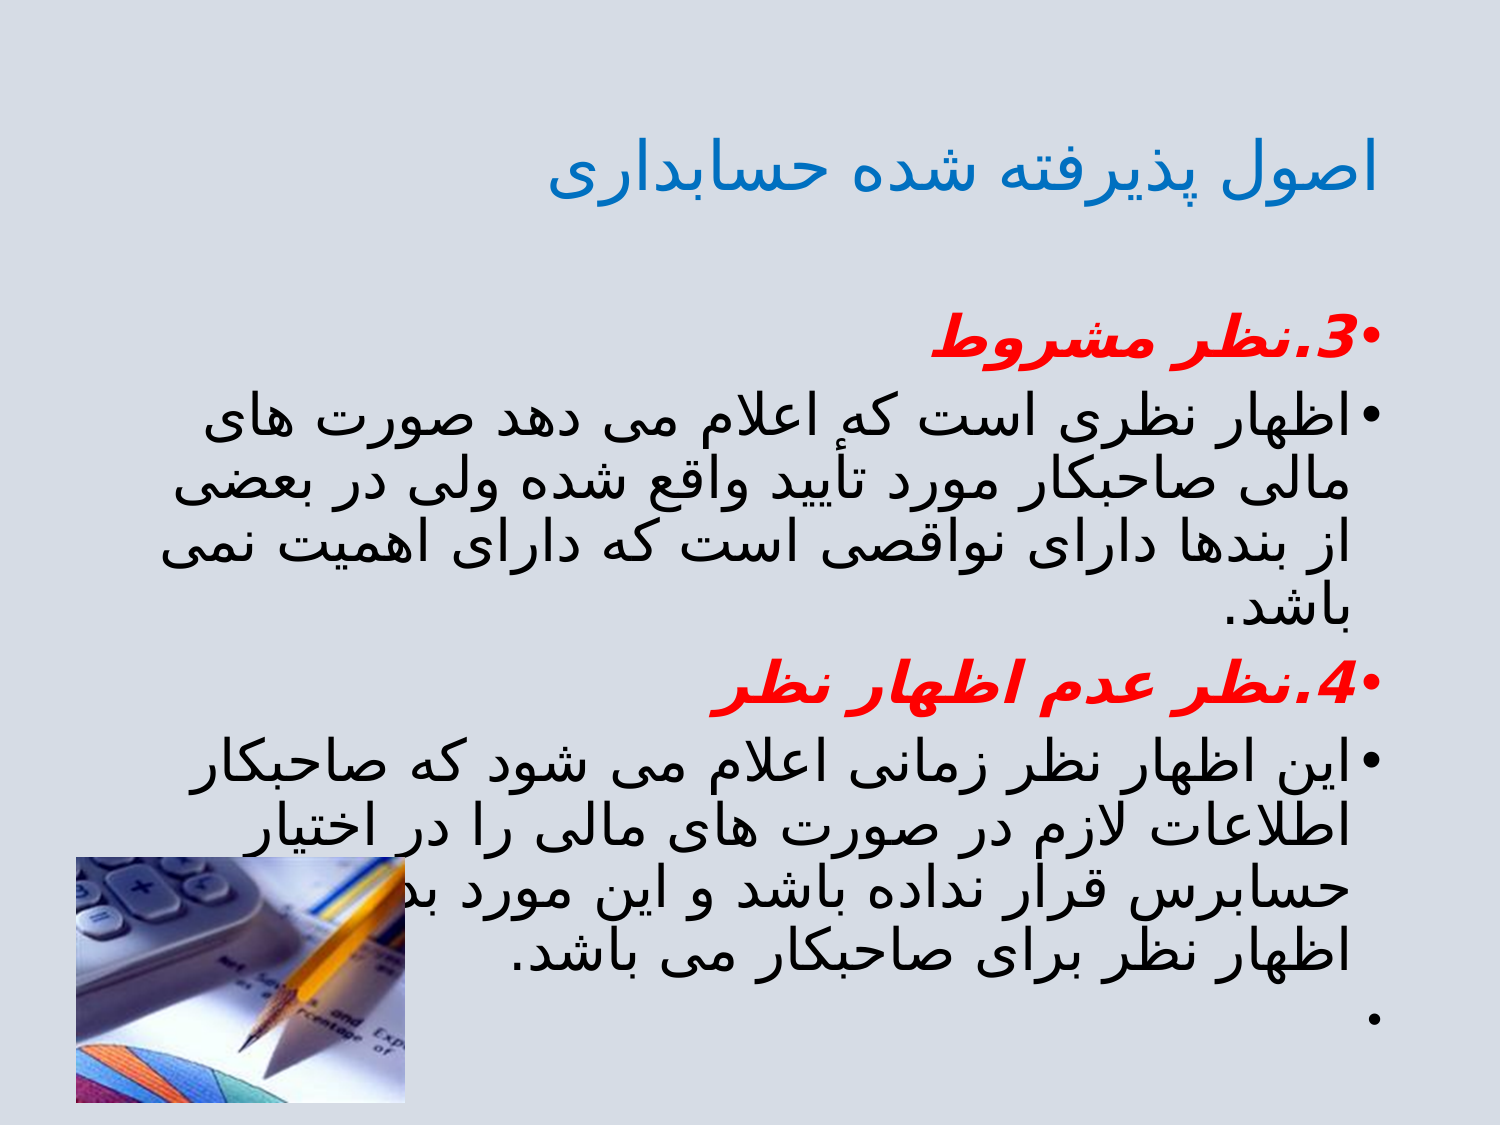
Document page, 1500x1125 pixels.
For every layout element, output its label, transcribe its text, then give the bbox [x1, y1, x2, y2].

list 3.نظر مشروط اظهار نظری است که اعلام می دهد صورت های مالی صاحبکار مورد تأیید واقع شده ولی در بعضی از بندها دارای نواقصی است که دارای اهمیت نمی باشد. 4.نظر عدم اظهار نظر این اظهار نظر زمانی اعلام می شود که صاحبکار اطلاعات لازم در صورت های مالی را در اختیار حسابرس قرار نداده باشد و این مورد بدترین نوع اظهار نظر برای صاحبکار می باشد. [103, 299, 1397, 1014]
picture [76, 857, 405, 1103]
title اصول پذیرفته شده حسابداری [103, 59, 1397, 278]
